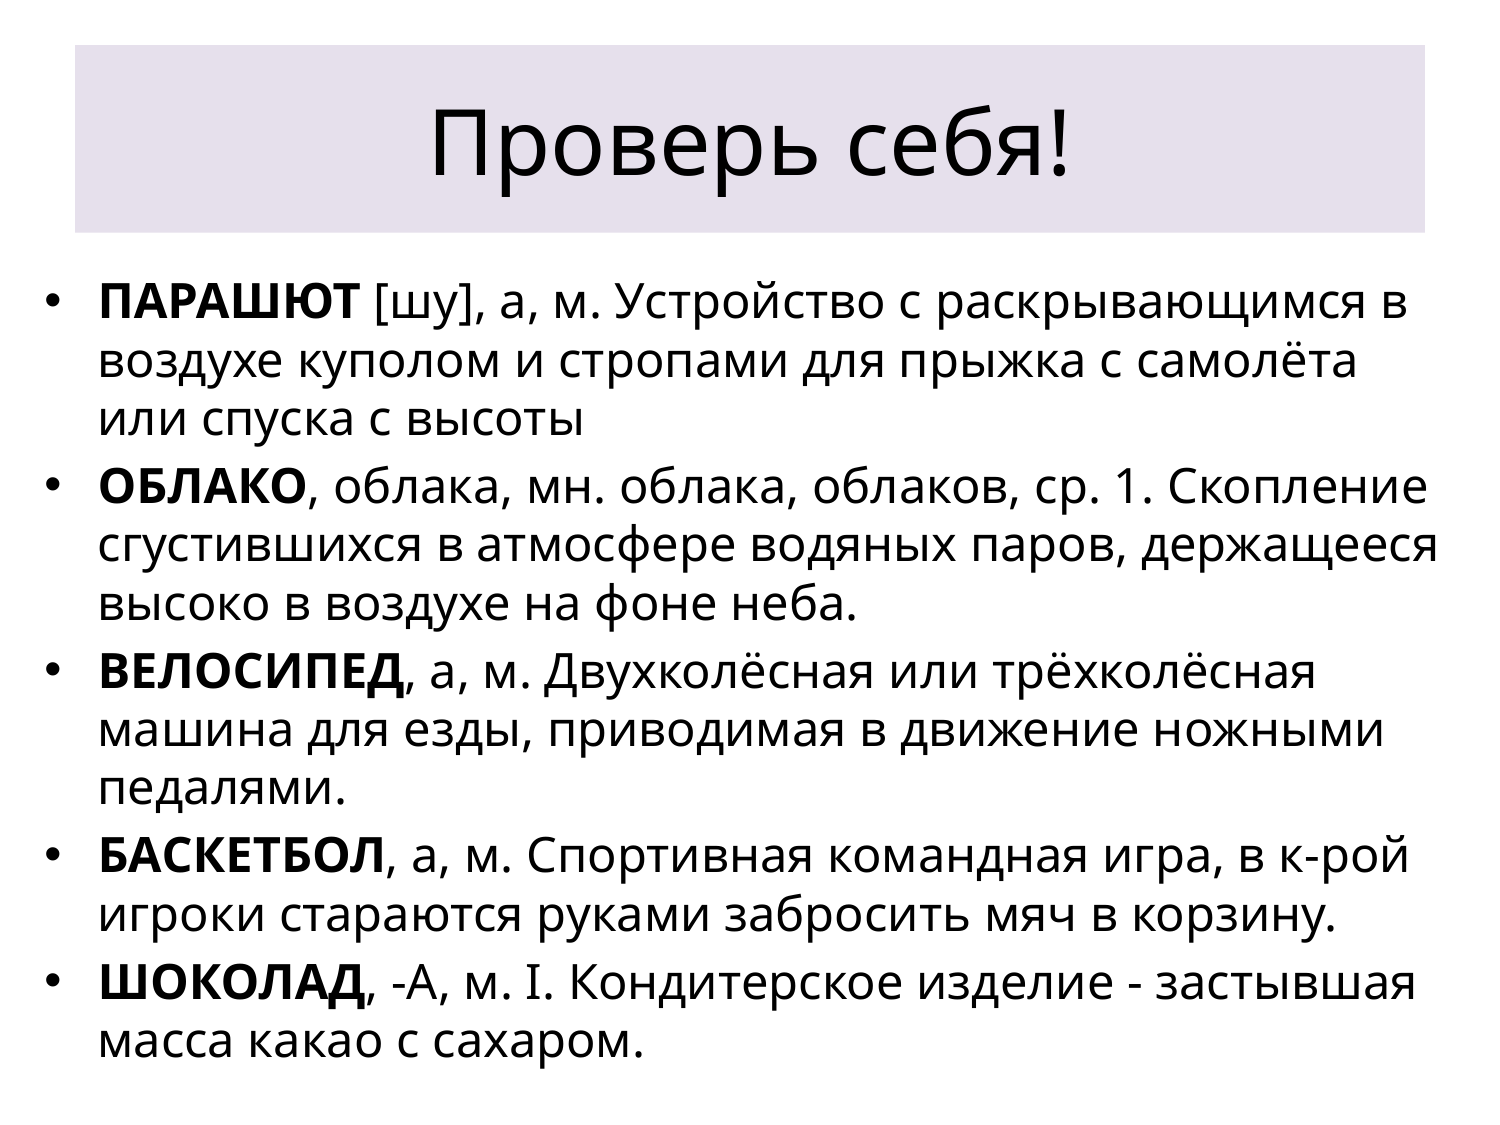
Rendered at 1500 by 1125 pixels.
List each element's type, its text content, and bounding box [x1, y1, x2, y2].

list ПАРАШЮТ [шу], а, м. Устройство с раскрывающимся в воздухе куполом и стропами для прыжка с самолёта или спуска с высоты ОБЛАКО, облака, мн. облака, облаков, ср. 1. Скопление сгустившихся в атмосфере водяных паров, держащееся высоко в воздухе на фоне неба. ВЕЛОСИПЕД, а, м. Двухколёсная или трёхколёсная машина для езды, приводимая в движение ножными педалями. БАСКЕТБОЛ, а, м. Спортивная командная игра, в к-рой игроки стараются руками забросить мяч в корзину. ШОКОЛАД, -А, м. I. Кондитерское изделие - застывшая масса какао с сахаром. [29, 262, 1471, 1094]
title Проверь себя! [75, 45, 1425, 233]
